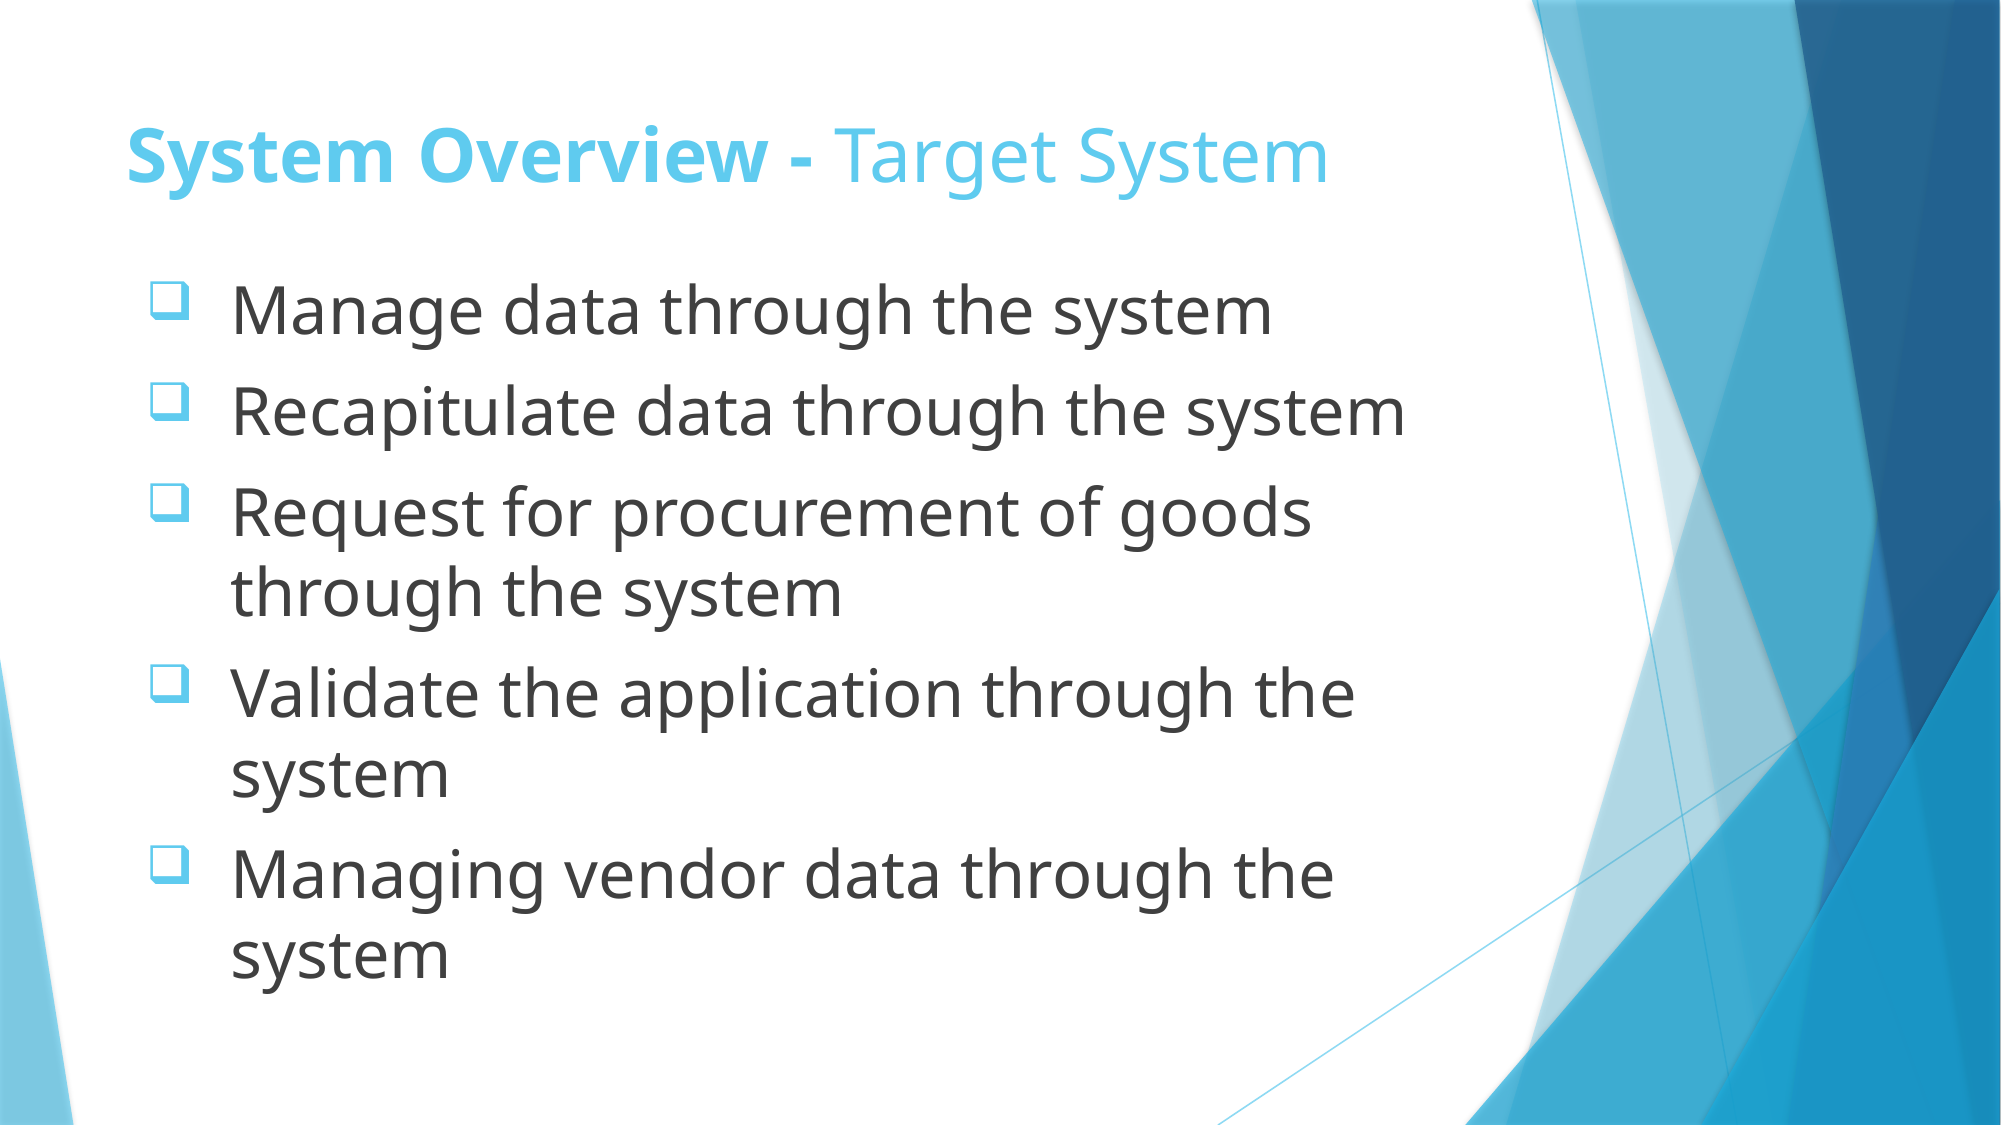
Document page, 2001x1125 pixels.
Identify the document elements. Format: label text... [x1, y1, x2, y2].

list Manage data through the system Recapitulate data through the system Request for procurement of goods through the system Validate the application through the system Managing vendor data through the system [0, 260, 1522, 1035]
title System Overview - Target System [111, 99, 1522, 260]
